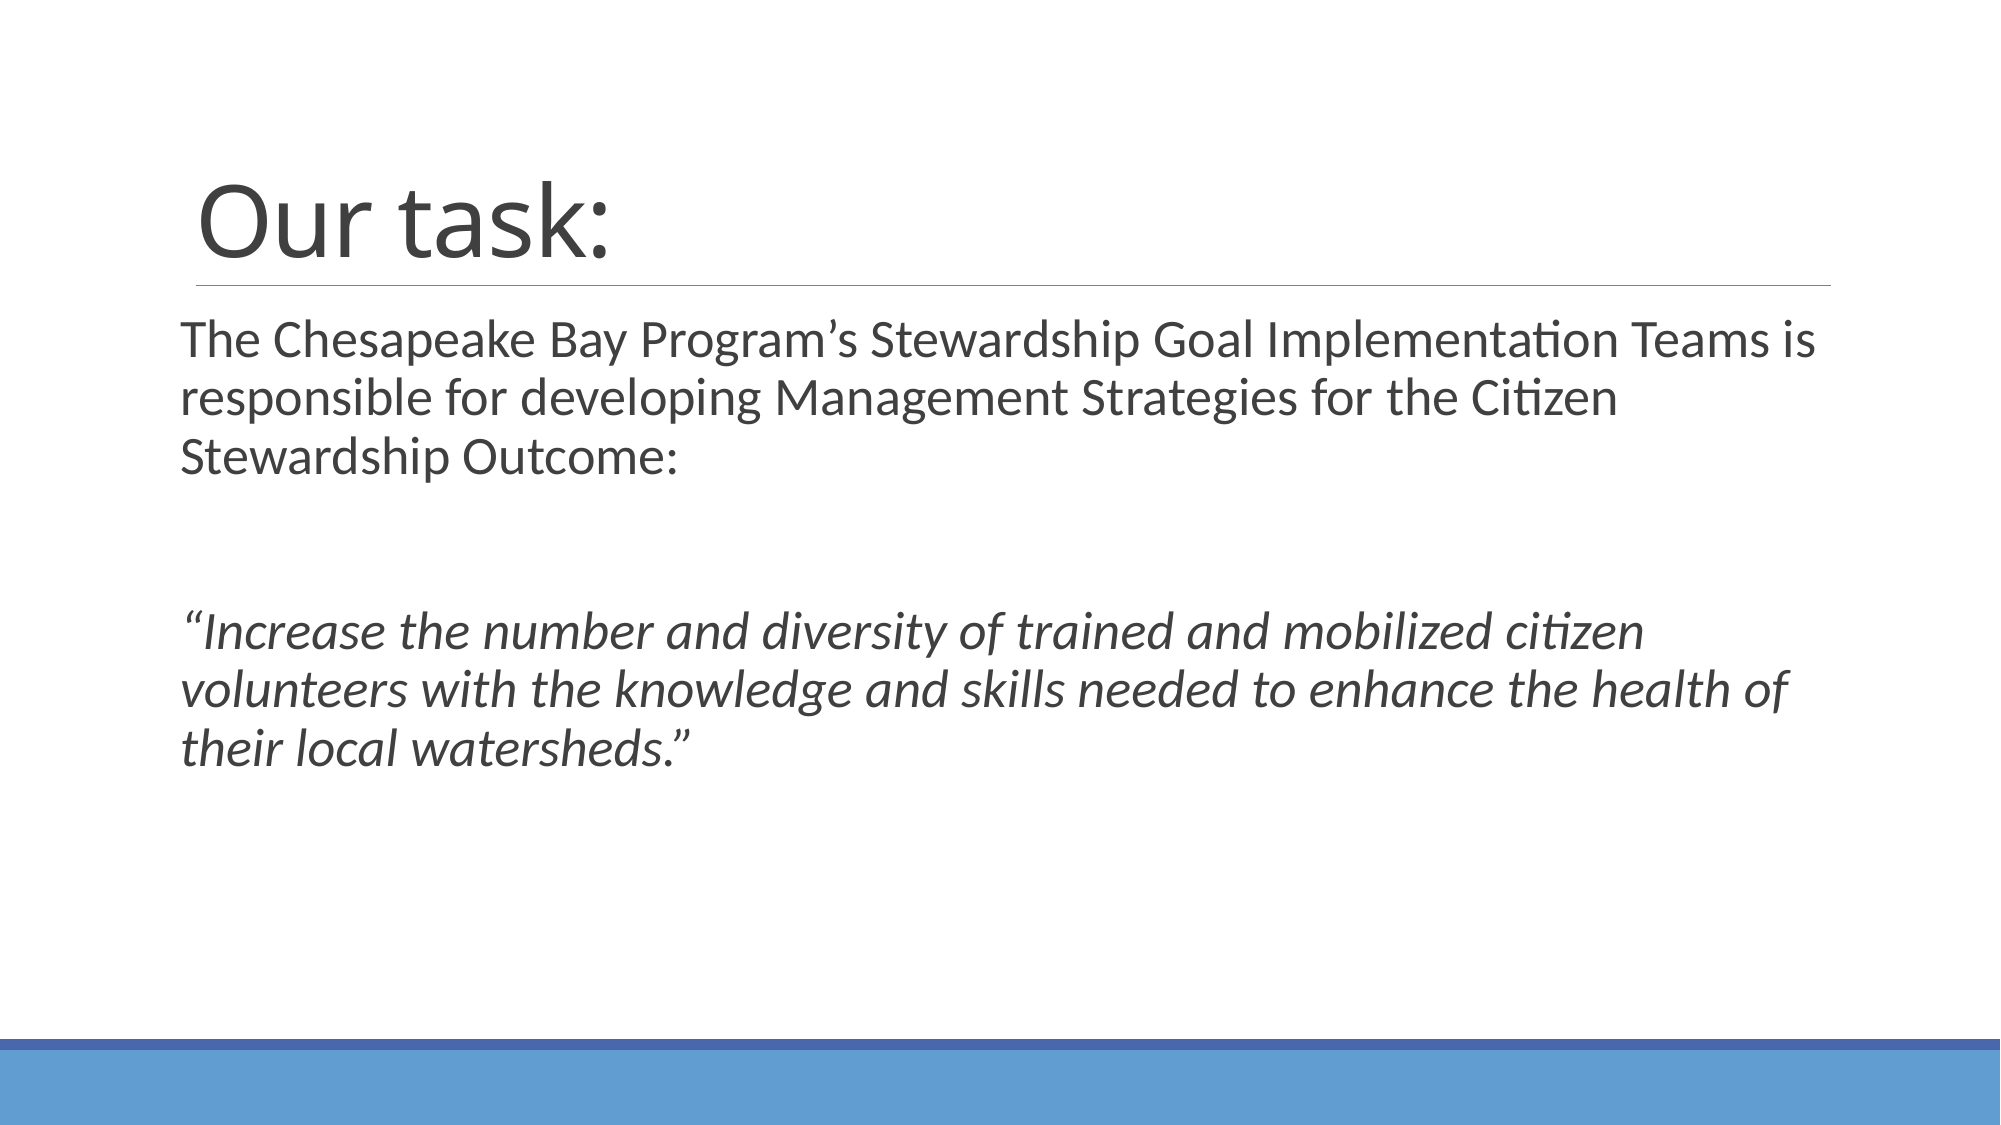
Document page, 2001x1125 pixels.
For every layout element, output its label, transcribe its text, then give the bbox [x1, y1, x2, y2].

title Our task: [180, 47, 1830, 285]
list The Chesapeake Bay Program’s Stewardship Goal Implementation Teams is responsible for developing Management Strategies for the Citizen Stewardship Outcome: “Increase the number and diversity of trained and mobilized citizen volunteers with the knowledge and skills needed to enhance the health of their local watersheds.” [180, 302, 1830, 963]
